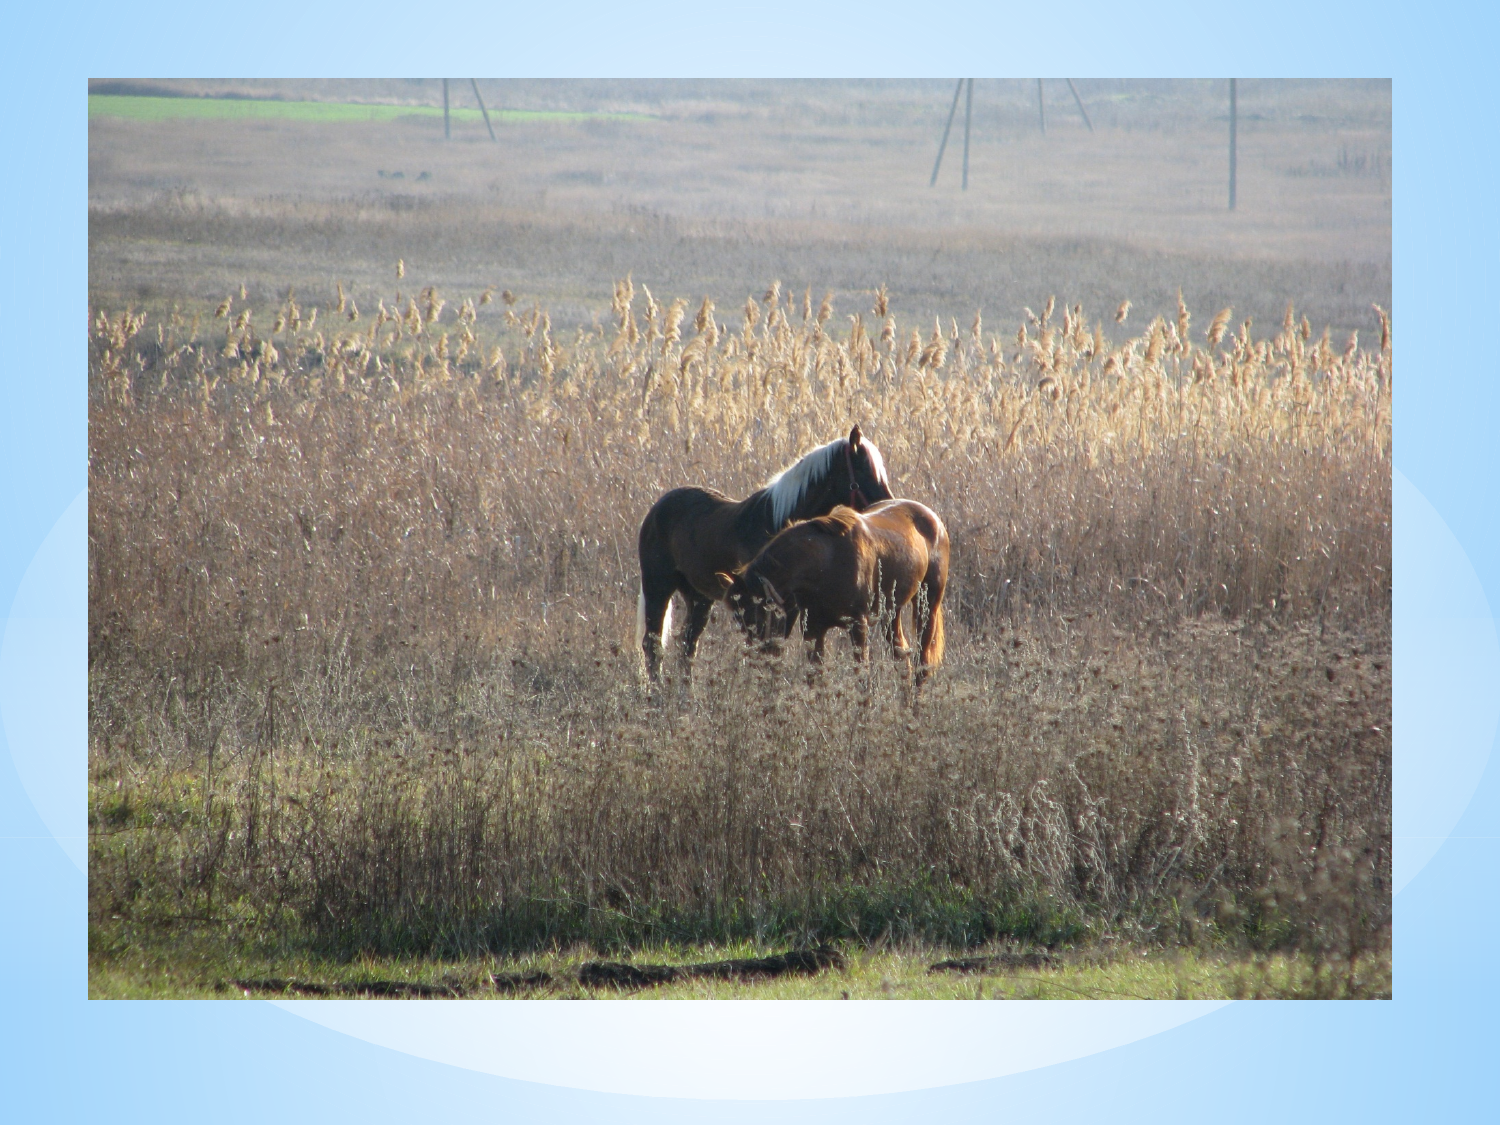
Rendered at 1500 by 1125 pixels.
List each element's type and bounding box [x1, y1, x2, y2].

picture [88, 77, 1392, 1000]
